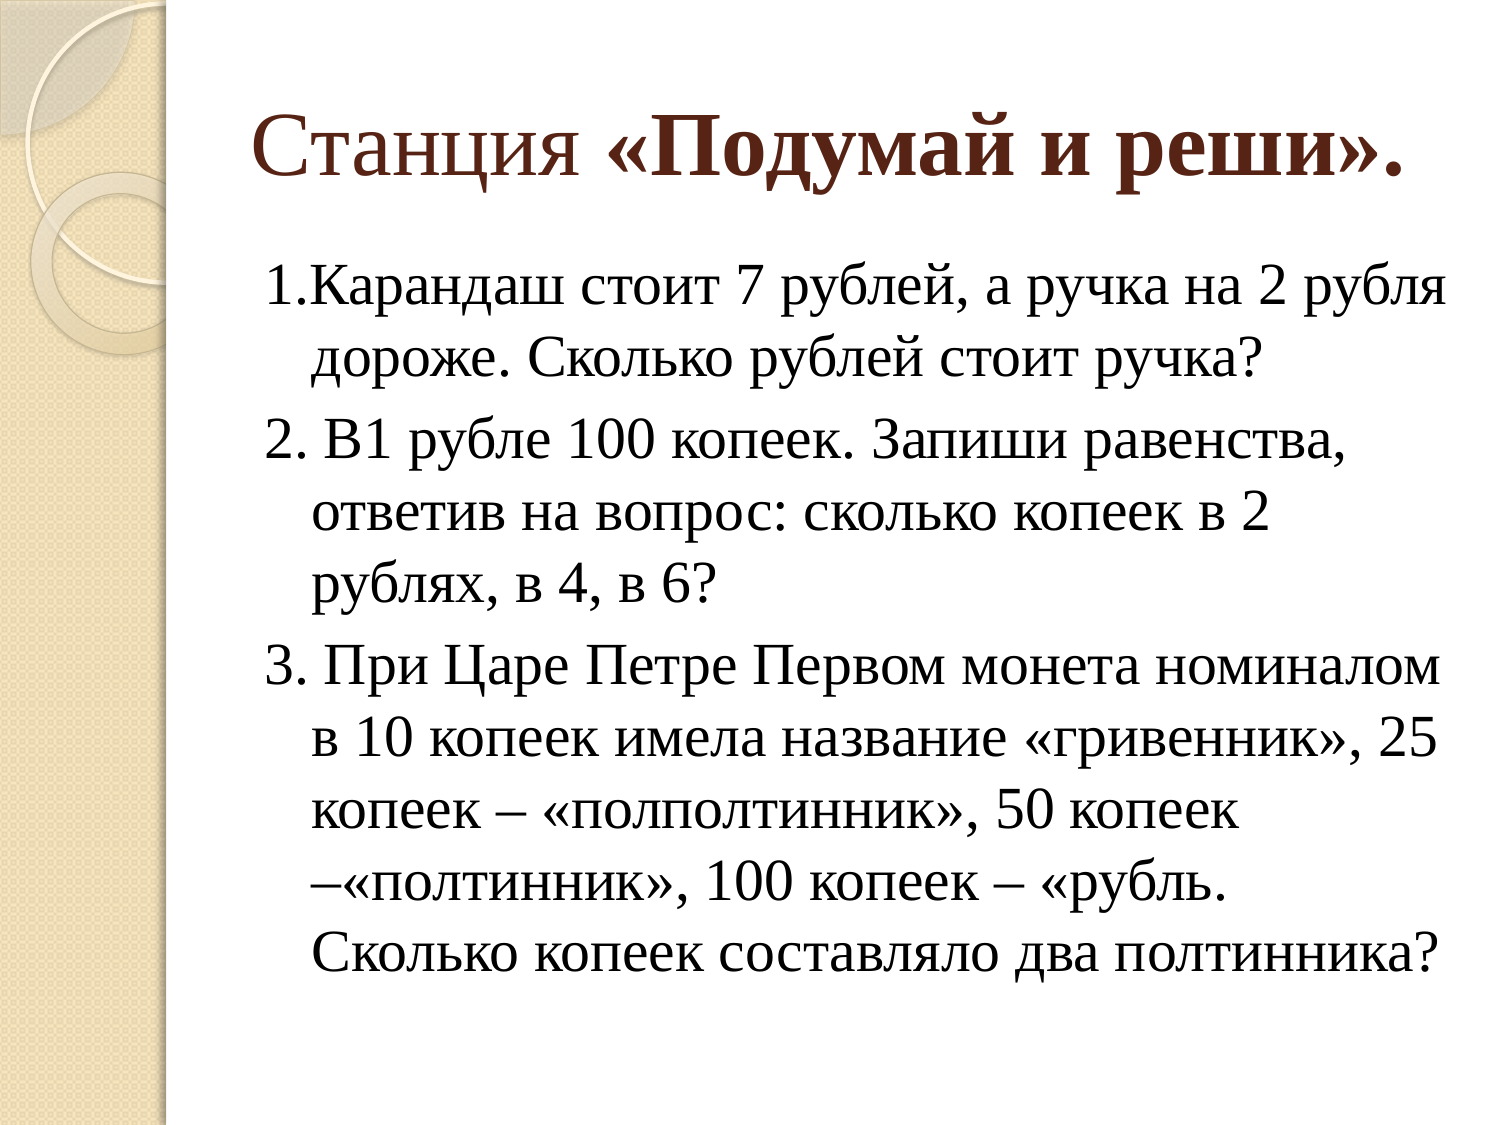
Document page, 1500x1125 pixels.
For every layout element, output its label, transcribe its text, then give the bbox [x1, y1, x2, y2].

title Станция «Подумай и реши». [235, 45, 1466, 233]
list 1.Карандаш стоит 7 рублей, а ручка на 2 рубля дороже. Сколько рублей стоит ручка? 2. В1 рубле 100 копеек. Запиши равенства, ответив на вопрос: сколько копеек в 2 рублях, в 4, в 6? 3. При Царе Петре Первом монета номиналом в 10 копеек имела название «гривенник», 25 копеек – «полполтинник», 50 копеек –«полтинник», 100 копеек – «рубль. Сколько копеек составляло два полтинника? [235, 237, 1466, 1025]
